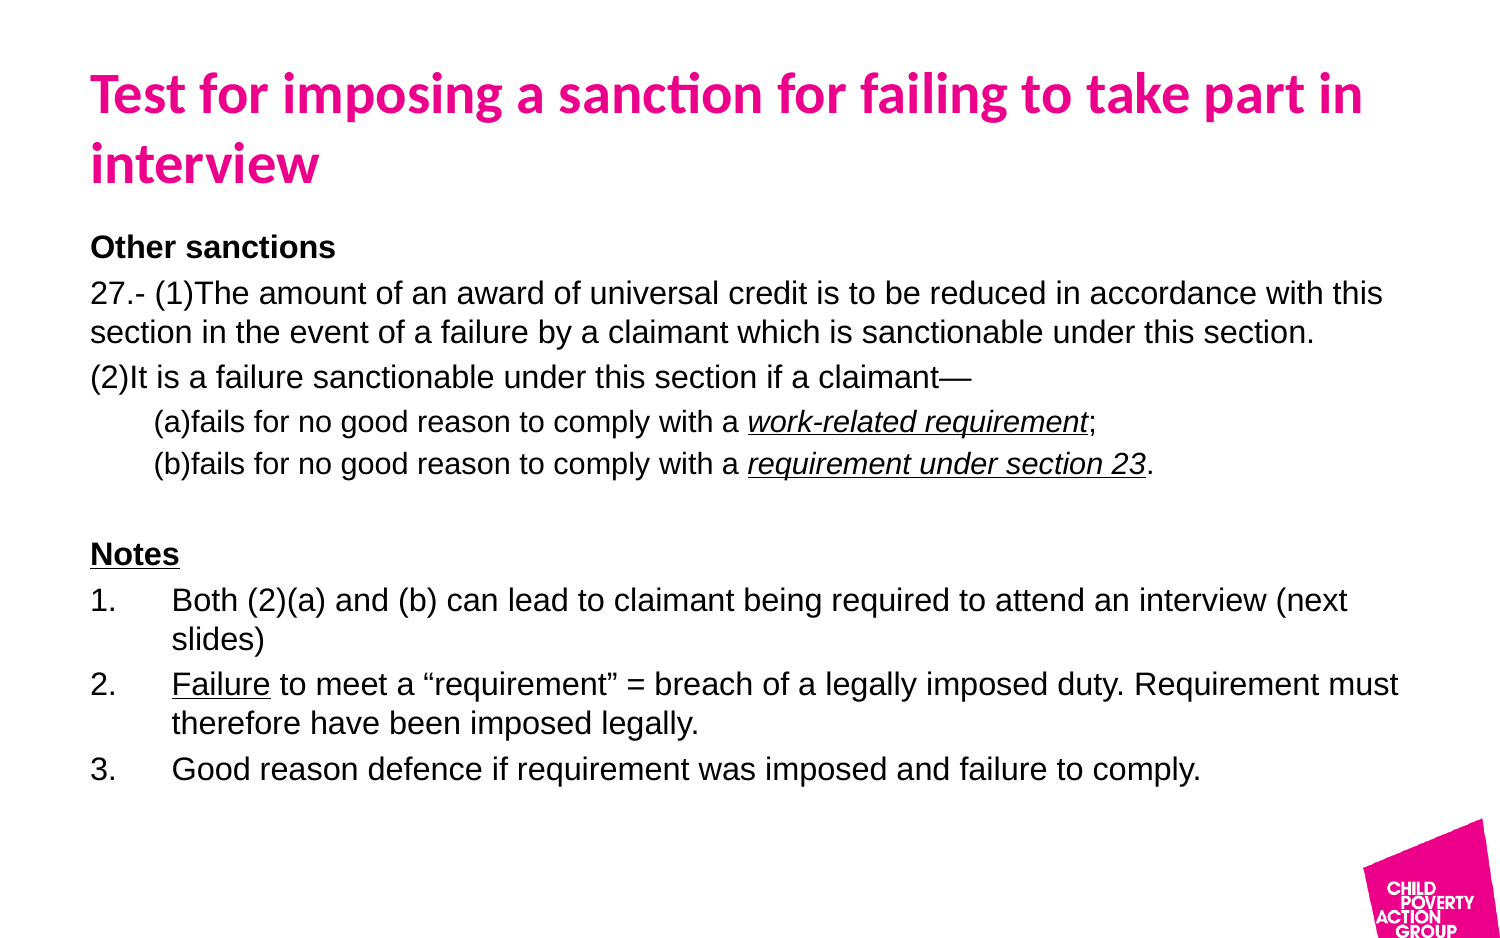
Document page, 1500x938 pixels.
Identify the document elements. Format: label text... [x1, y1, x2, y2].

picture [1363, 818, 1500, 938]
title Test for imposing a sanction for failing to take part in interview [75, 46, 1425, 203]
list Other sanctions 27.- (1)The amount of an award of universal credit is to be reduced in accordance with this section in the event of a failure by a claimant which is sanctionable under this section. (2)It is a failure sanctionable under this section if a claimant— (a)fails for no good reason to comply with a work-related requirement; (b)fails for no good reason to comply with a requirement under section 23. Notes Both (2)(a) and (b) can lead to claimant being required to attend an interview (next slides) Failure to meet a “requirement” = breach of a legally imposed duty. Requirement must therefore have been imposed legally. Good reason defence if requirement was imposed and failure to comply. [75, 218, 1425, 838]
